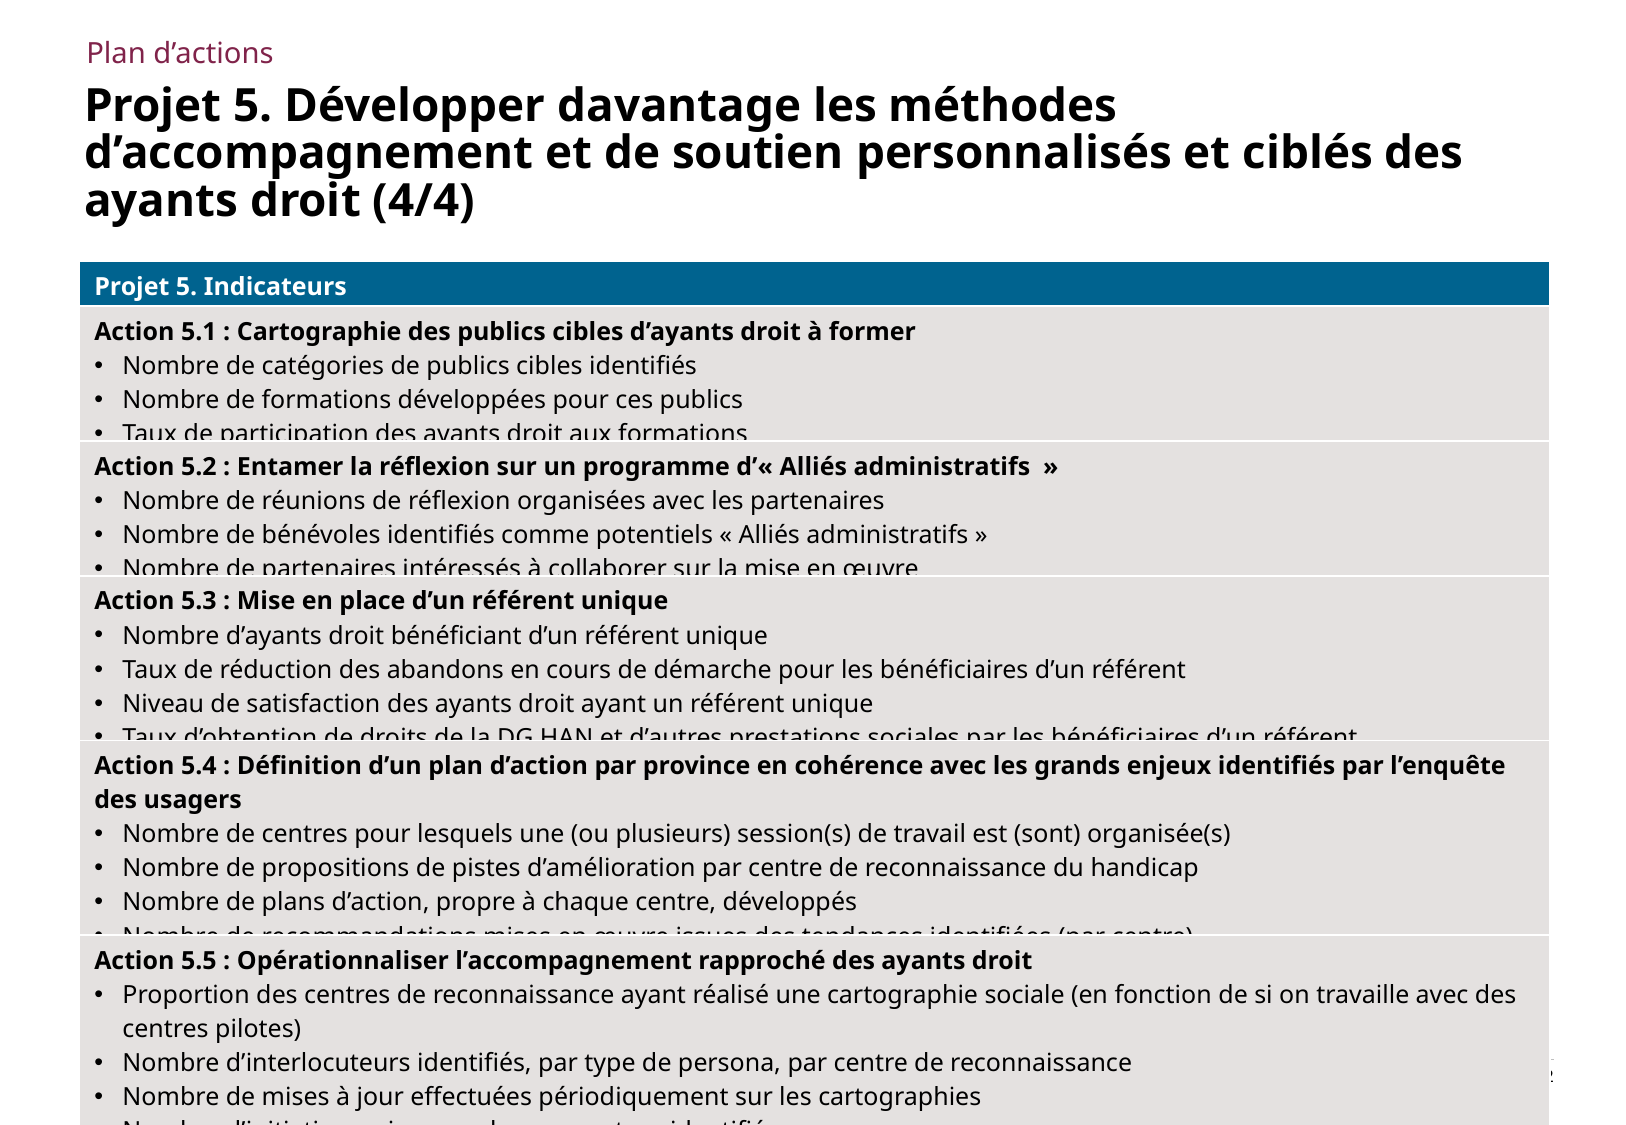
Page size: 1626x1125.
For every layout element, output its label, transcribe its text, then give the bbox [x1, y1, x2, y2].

table_cell Action 5.1 : Cartographie des publics cibles d’ayants droit à former Nombre de catégories de publics cibles identifiés Nombre de formations développées pour ces publics Taux de participation des ayants droit aux formations [80, 307, 1549, 440]
table_header Projet 5. Indicateurs [80, 262, 1549, 305]
table_cell Action 5.2 : Entamer la réflexion sur un programme d’« Alliés administratifs » Nombre de réunions de réflexion organisées avec les partenaires Nombre de bénévoles identifiés comme potentiels « Alliés administratifs » Nombre de partenaires intéressés à collaborer sur la mise en œuvre [80, 442, 1549, 575]
title Projet 5. Développer davantage les méthodes d’accompagnement et de soutien personnalisés et ciblés des ayants droit (4/4) [84, 82, 1550, 229]
table_cell Action 5.4 : Définition d’un plan d’action par province en cohérence avec les grands enjeux identifiés par l’enquête des usagers Nombre de centres pour lesquels une (ou plusieurs) session(s) de travail est (sont) organisée(s) Nombre de propositions de pistes d’amélioration par centre de reconnaissance du handicap Nombre de plans d’action, propre à chaque centre, développés Nombre de recommandations mises en œuvre issues des tendances identifiées (par centre) [80, 741, 1549, 934]
text_box Plan d’actions [86, 38, 1522, 70]
table_cell Action 5.5 : Opérationnaliser l’accompagnement rapproché des ayants droit Proportion des centres de reconnaissance ayant réalisé une cartographie sociale (en fonction de si on travaille avec des centres pilotes) Nombre d’interlocuteurs identifiés, par type de persona, par centre de reconnaissance Nombre de mises à jour effectuées périodiquement sur les cartographies Nombre d’initiatives mises en place par acteur identifié Nombre de bénéficiaires ayant bénéficié d’un transfert « chaud » vers un service pertinent [80, 936, 1549, 1125]
table_cell Action 5.3 : Mise en place d’un référent unique Nombre d’ayants droit bénéficiant d’un référent unique Taux de réduction des abandons en cours de démarche pour les bénéficiaires d’un référent Niveau de satisfaction des ayants droit ayant un référent unique Taux d’obtention de droits de la DG HAN et d’autres prestations sociales par les bénéficiaires d’un référent [80, 577, 1549, 740]
